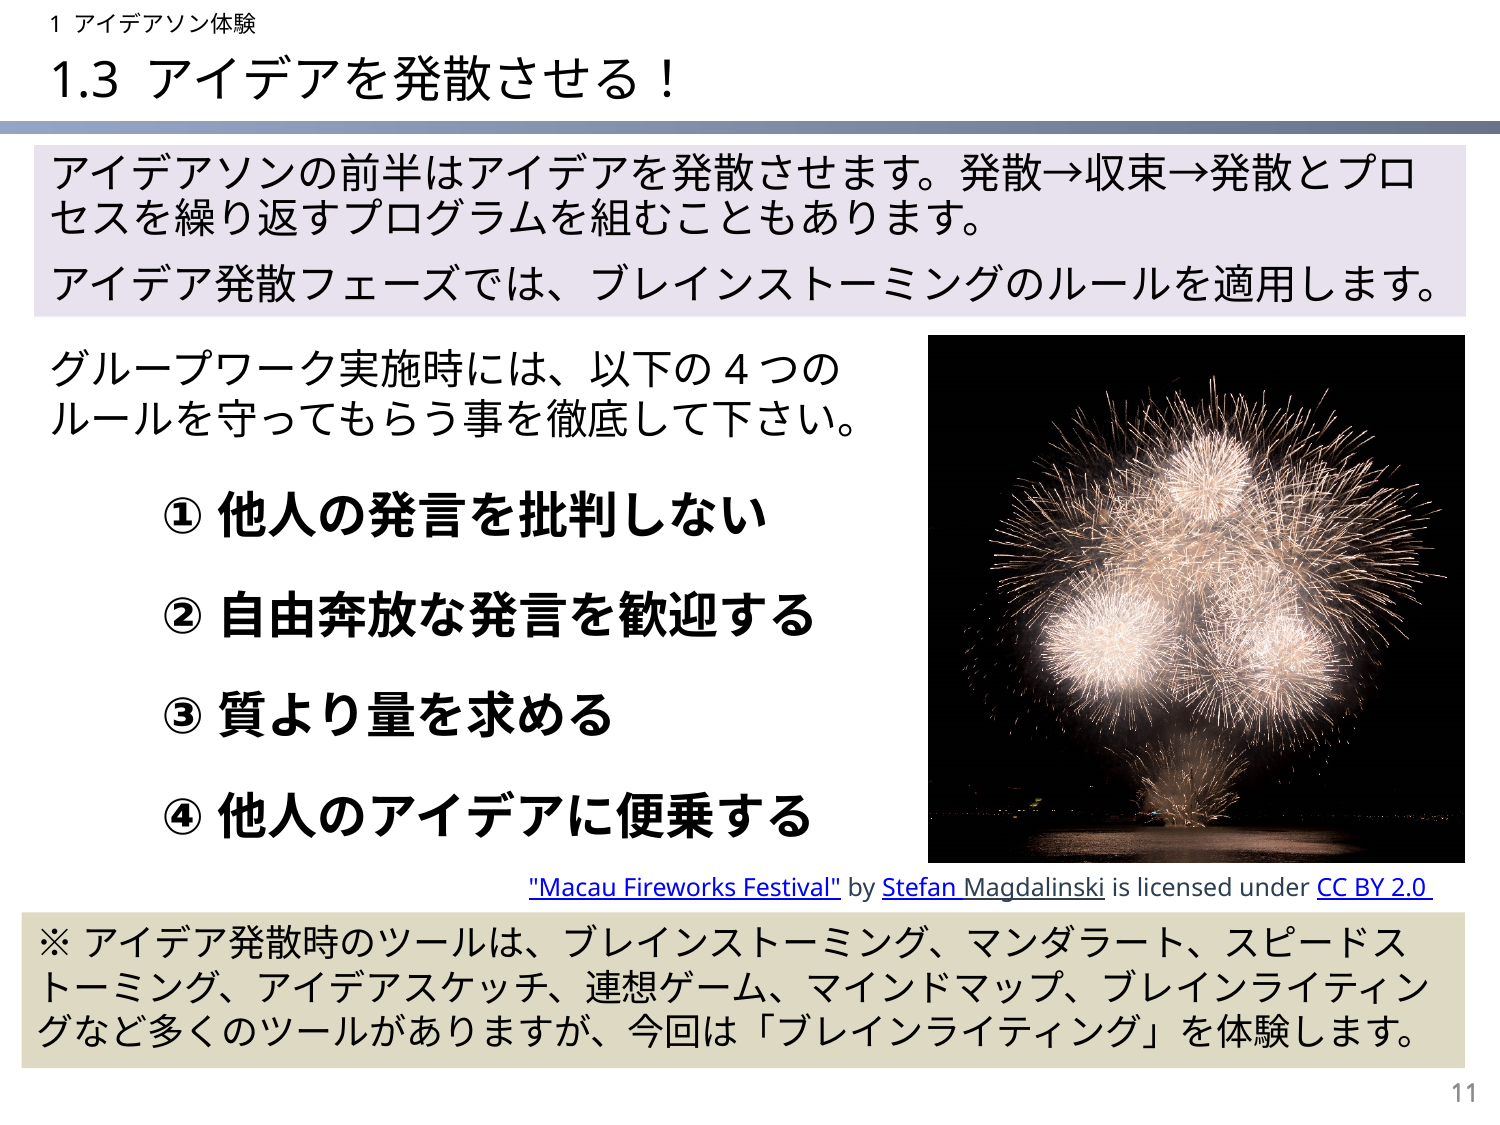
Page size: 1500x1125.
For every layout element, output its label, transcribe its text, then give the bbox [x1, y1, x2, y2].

text_box ※アイデア発散時のツールは、ブレインストーミング、マンダラート、スピードストーミング、アイデアスケッチ、連想ゲーム、マインドマップ、ブレインライティングなど多くのツールがありますが、今回は「ブレインライティング」を体験します。 [21, 912, 1465, 1069]
list グループワーク実施時には、以下の4つのルールを守ってもらう事を徹底して下さい。 他人の発言を批判しない 自由奔放な発言を歓迎する 質より量を求める 他人のアイデアに便乗する [34, 335, 928, 907]
slide_number 11 [1411, 1070, 1495, 1118]
text_box "Macau Fireworks Festival" by Stefan Magdalinski is licensed under CC by 2.0 [513, 863, 1500, 913]
title 1.3 アイデアを発散させる！ [34, 46, 1275, 116]
list アイデアソンの前半はアイデアを発散させます。発散→収束→発散とプロセスを繰り返すプログラムを組むこともあります。 アイデア発散フェーズでは、ブレインストーミングのルールを適用します。 [34, 145, 1466, 317]
picture [928, 335, 1465, 863]
list 1 アイデアソン体験 [34, 4, 1271, 41]
